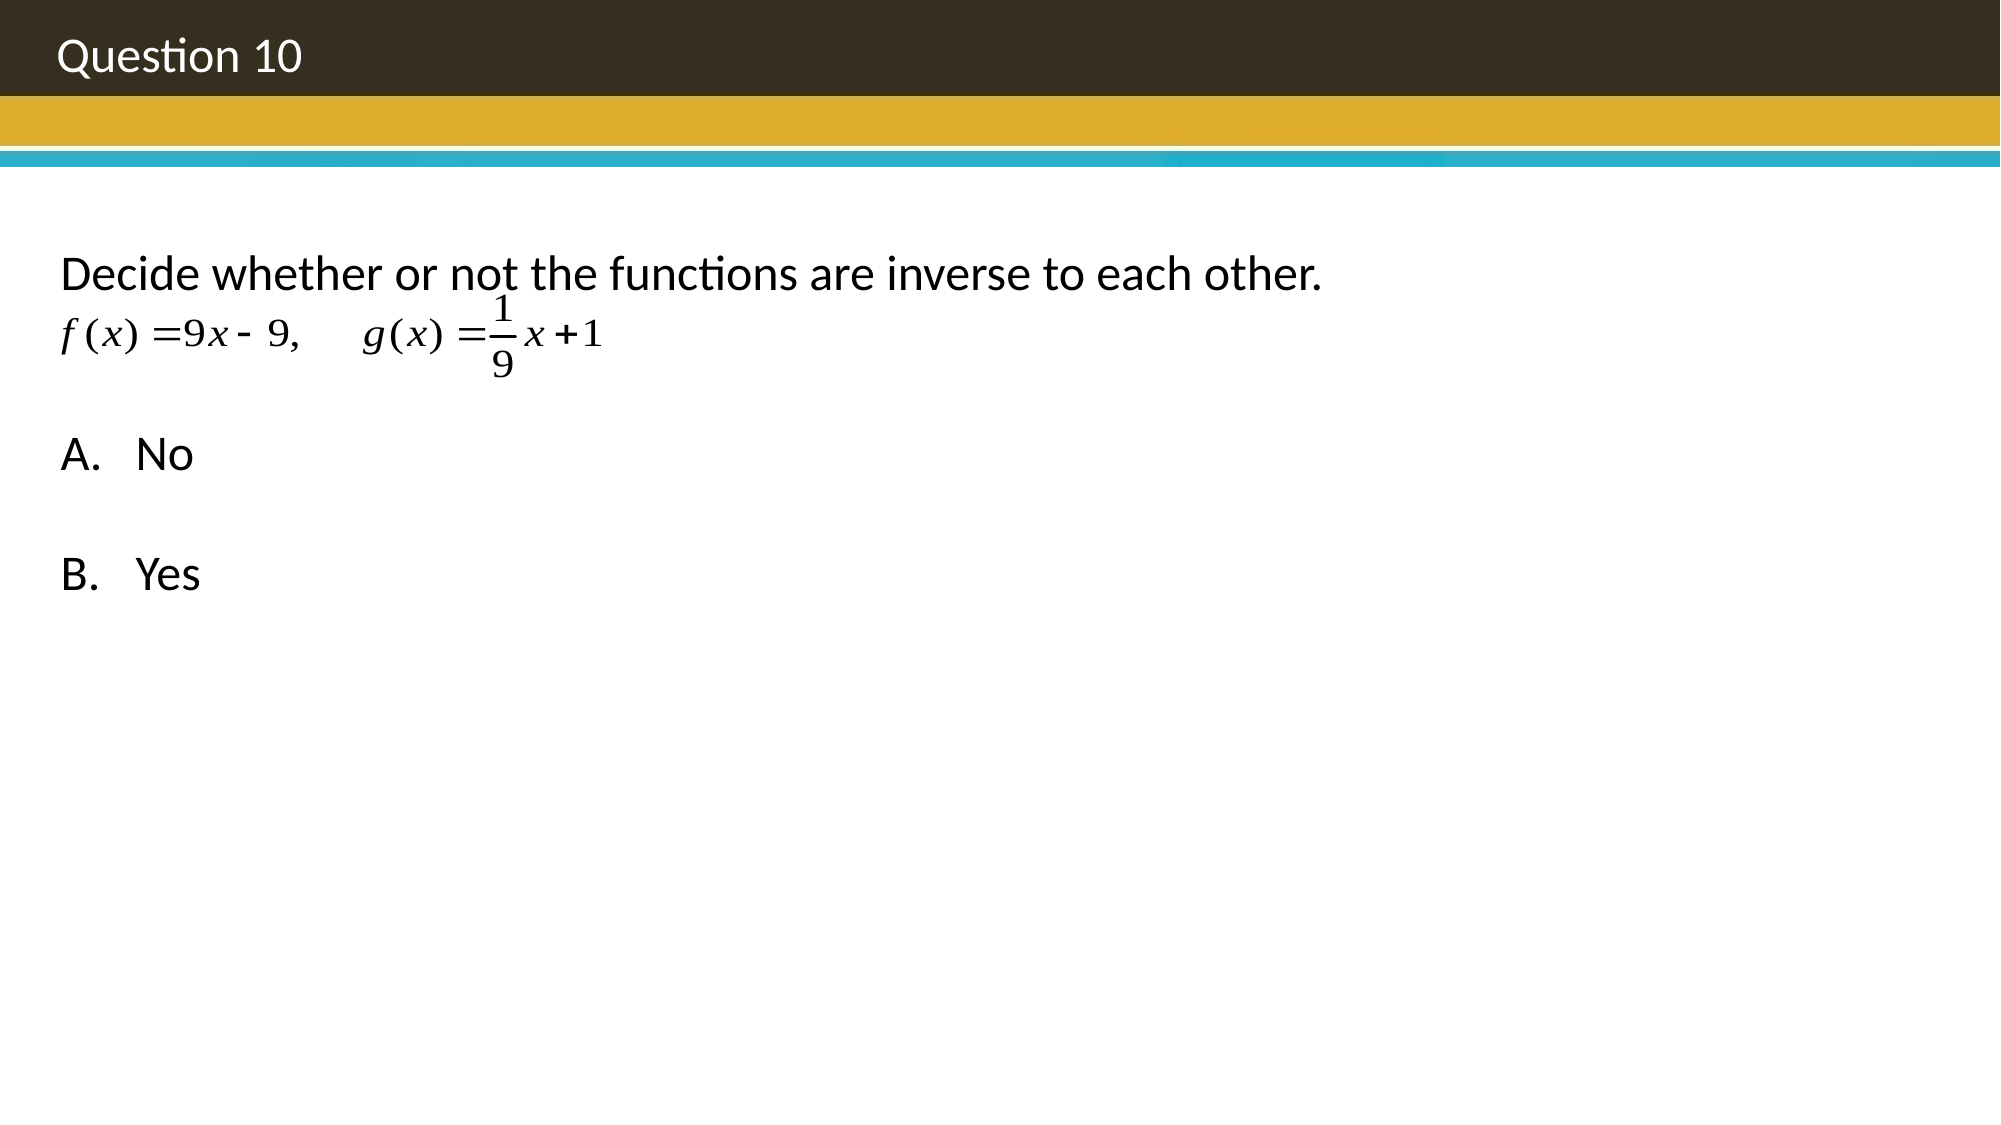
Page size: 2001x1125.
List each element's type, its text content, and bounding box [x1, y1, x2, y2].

picture [0, 0, 2000, 167]
picture [45, 282, 610, 387]
text_box Question 10 [41, 14, 318, 90]
text_box Decide whether or not the functions are inverse to each other. No Yes [45, 233, 1880, 609]
